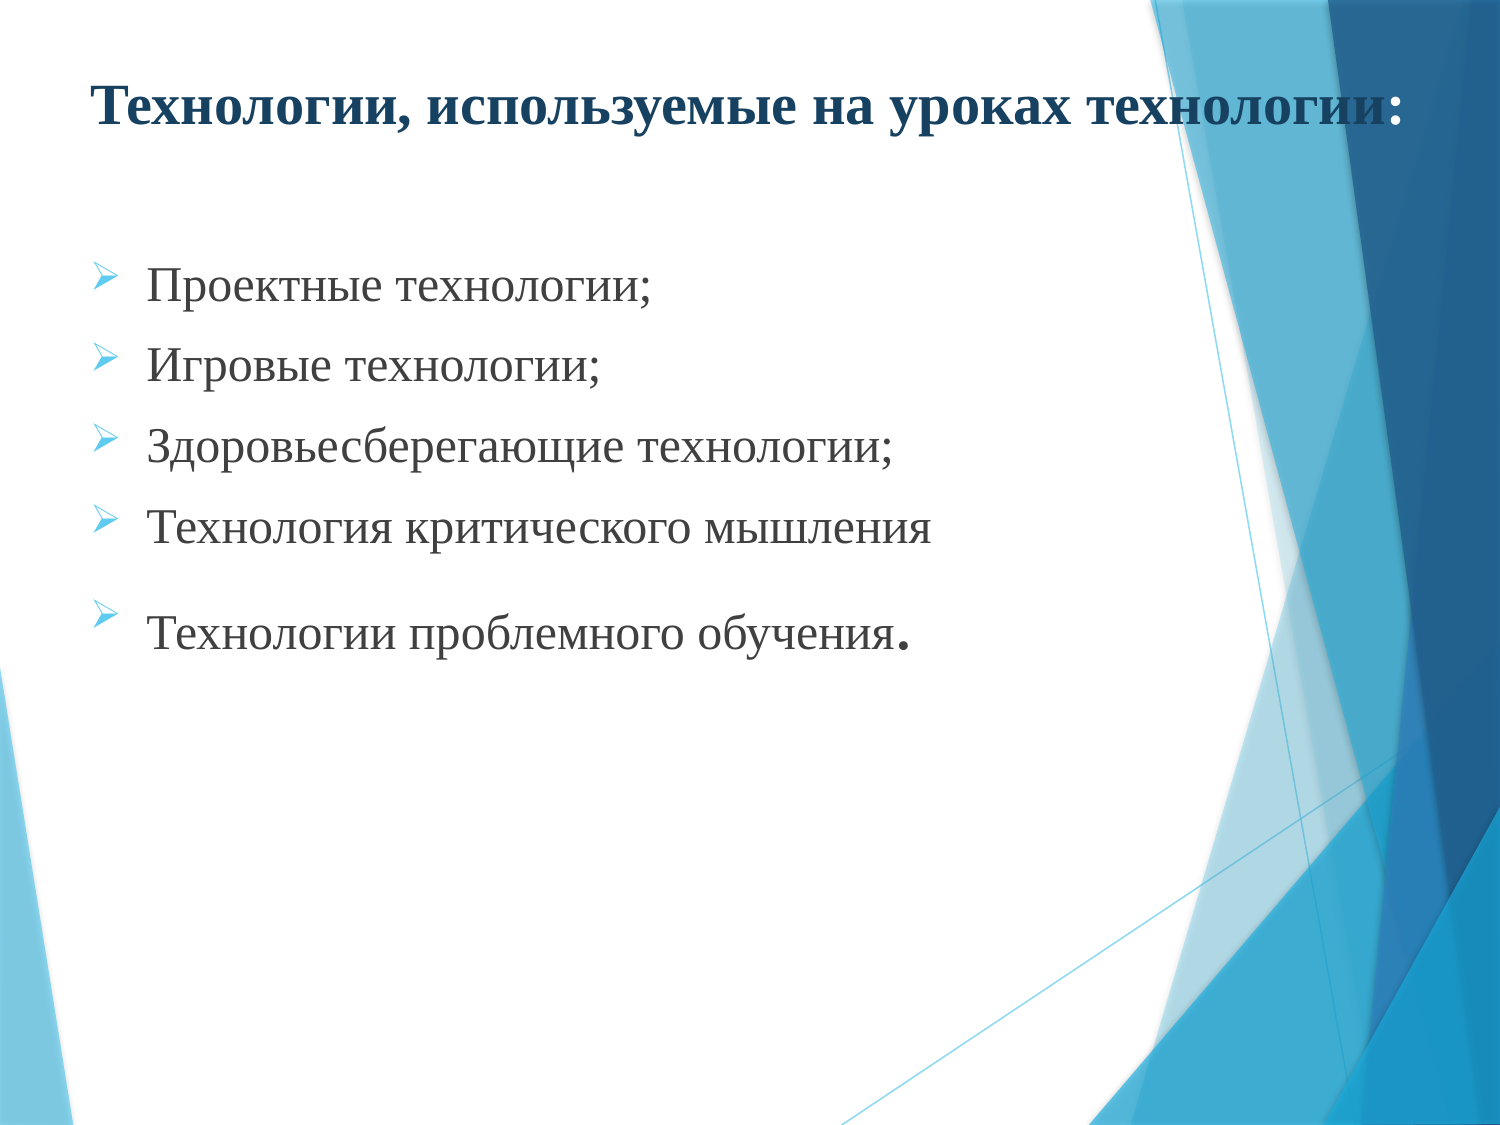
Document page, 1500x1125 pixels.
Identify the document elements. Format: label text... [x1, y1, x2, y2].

list Проектные технологии; Игровые технологии; Здоровьесберегающие технологии; Технология критического мышления Технологии проблемного обучения. [75, 243, 1425, 1000]
title Технологии, используемые на уроках технологии: [75, 58, 1425, 161]
